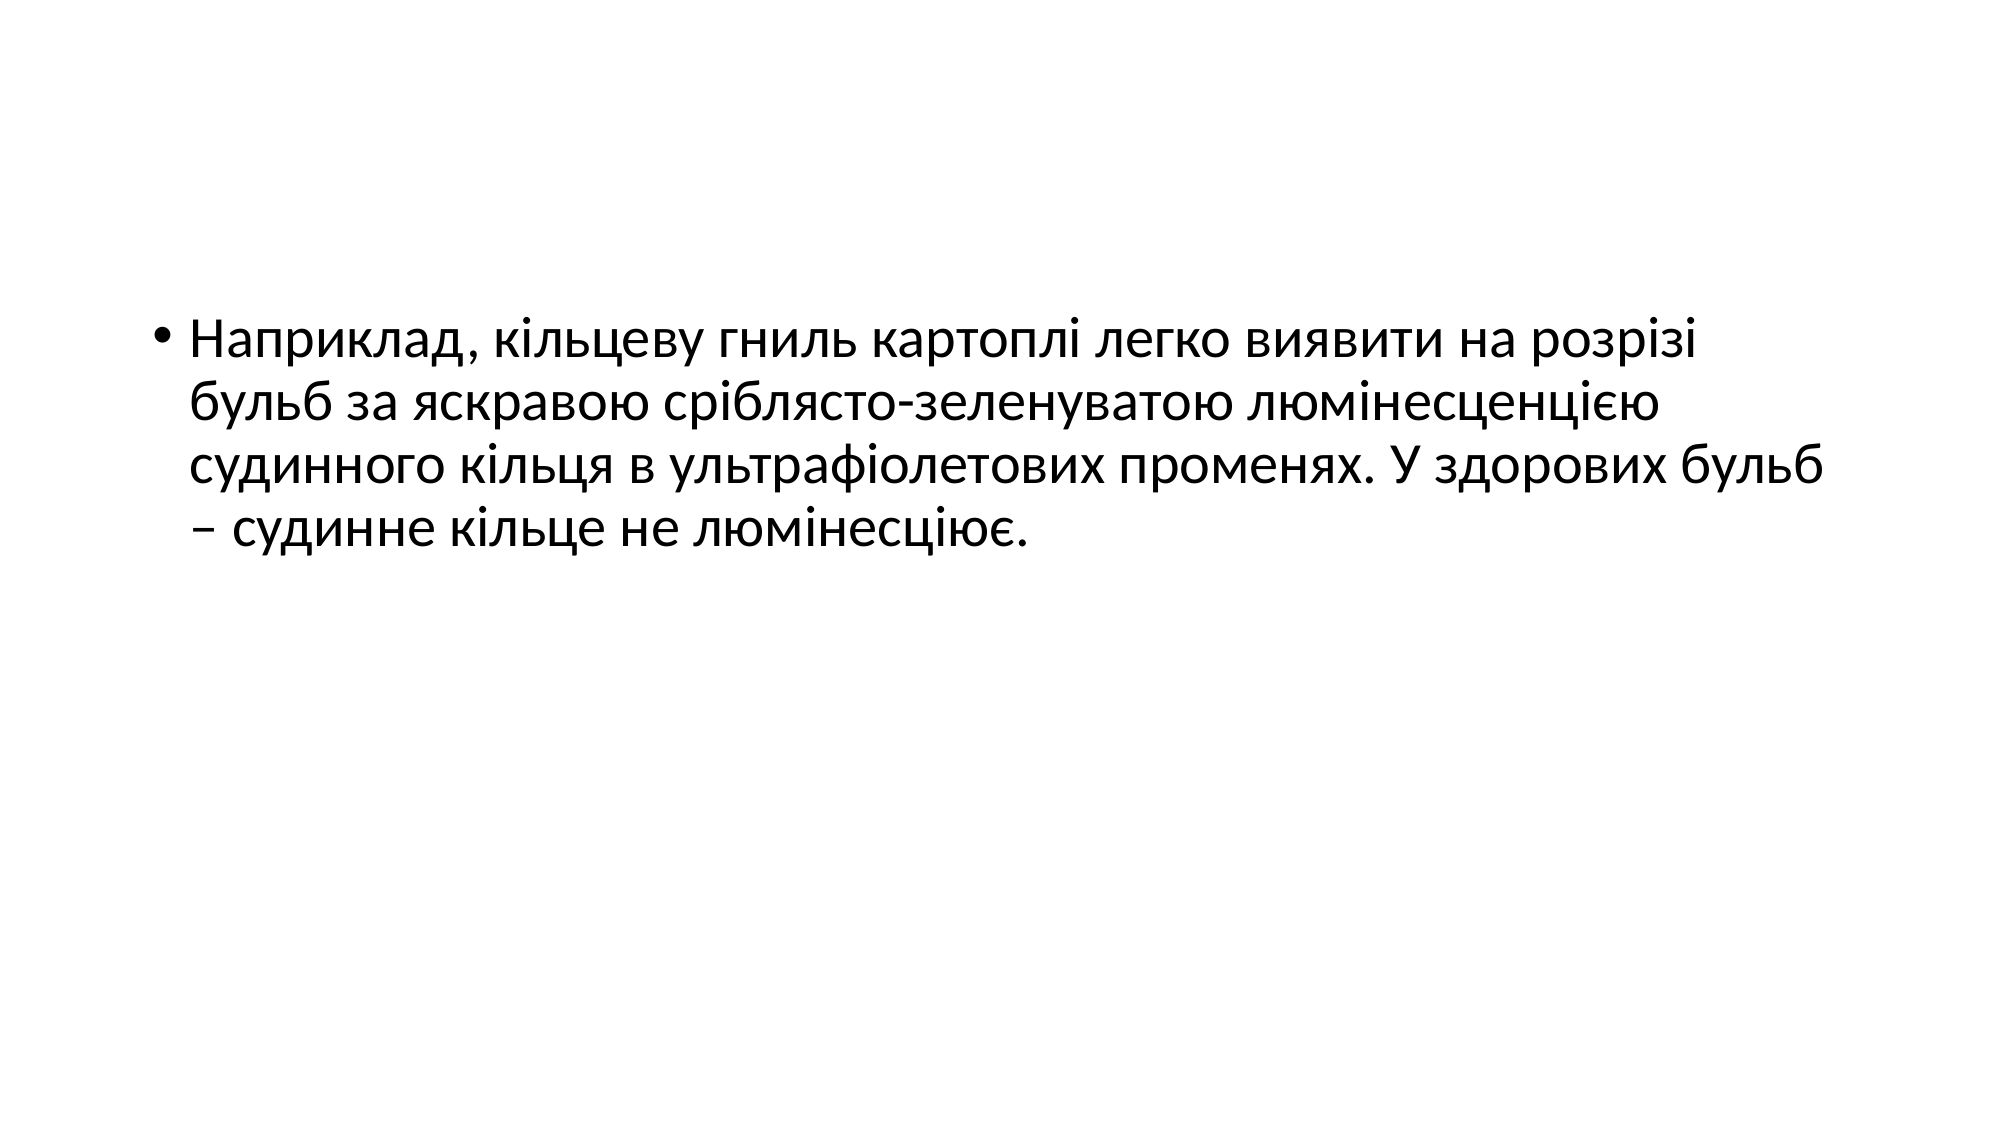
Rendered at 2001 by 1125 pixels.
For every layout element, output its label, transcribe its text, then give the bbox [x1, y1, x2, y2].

list Наприклад, кільцеву гниль картоплі легко виявити на розрізі бульб за яскравою сріблясто-зеленуватою люмінесценцією судинного кільця в ультрафіолетових променях. У здорових бульб – судинне кільце не люмінесціює. [137, 299, 1863, 1014]
